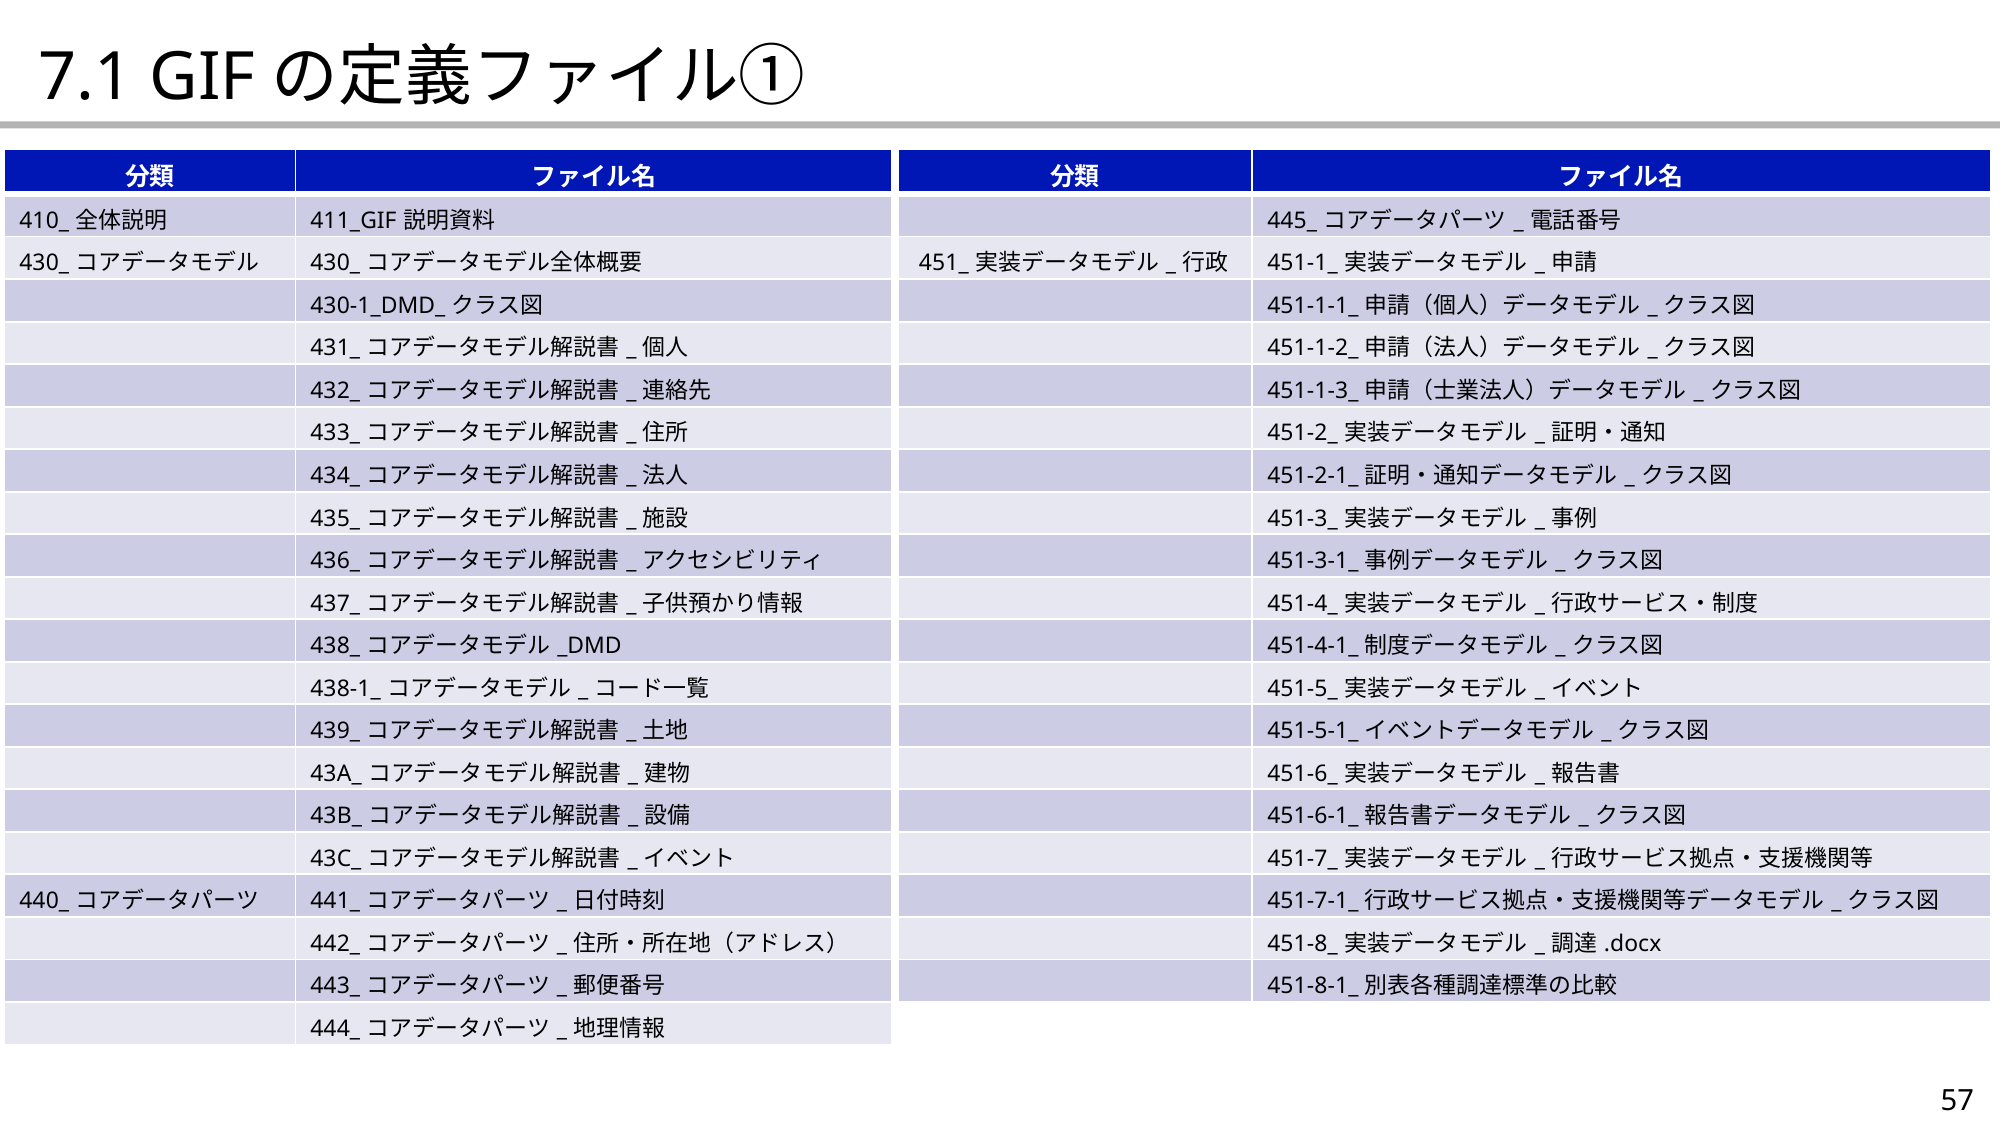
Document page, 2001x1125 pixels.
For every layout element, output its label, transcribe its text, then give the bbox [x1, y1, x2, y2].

table_cell 430_コアデータモデル [5, 237, 295, 278]
table_cell 451-7-1_行政サービス拠点・支援機関等データモデル_クラス図 [1253, 875, 1990, 916]
table_cell 451-4-1_制度データモデル_クラス図 [1253, 620, 1990, 661]
table_cell 436_コアデータモデル解説書_アクセシビリティ [296, 535, 891, 576]
table_cell 43A_コアデータモデル解説書_建物 [296, 748, 891, 788]
table_cell 451-1-2_申請（法人）データモデル_クラス図 [1253, 323, 1990, 363]
table_cell [899, 280, 1251, 321]
table_cell 451-1_実装データモデル_申請 [1253, 237, 1990, 278]
table_cell [899, 535, 1251, 576]
table_cell [899, 450, 1251, 491]
table_cell 451-8_実装データモデル_調達.docx [1253, 918, 1990, 959]
table_cell 435_コアデータモデル解説書_施設 [296, 493, 891, 533]
table_cell [899, 493, 1251, 533]
table_cell 438_コアデータモデル_DMD [296, 620, 891, 661]
table_cell 443_コアデータパーツ_郵便番号 [296, 960, 891, 1001]
table_cell 451-5-1_イベントデータモデル_クラス図 [1253, 705, 1990, 746]
table_header 分類 [899, 150, 1251, 191]
table_cell [899, 833, 1251, 873]
table_cell 430-1_DMD_クラス図 [296, 280, 891, 321]
table_cell 451-3_実装データモデル_事例 [1253, 493, 1990, 533]
table_cell [5, 493, 295, 533]
table_cell [5, 620, 295, 661]
table_cell 451-1-1_申請（個人）データモデル_クラス図 [1253, 280, 1990, 321]
table_cell [5, 960, 295, 1001]
table_cell [5, 748, 295, 788]
table_cell [5, 918, 295, 959]
table_cell [899, 790, 1251, 831]
table_cell [5, 535, 295, 576]
table_cell 442_コアデータパーツ_住所・所在地（アドレス） [296, 918, 891, 959]
table_cell [899, 197, 1251, 236]
table_cell 451-2-1_証明・通知データモデル_クラス図 [1253, 450, 1990, 491]
table_cell [5, 408, 295, 448]
table_cell [899, 705, 1251, 746]
table_cell 440_コアデータパーツ [5, 875, 295, 916]
table_header 分類 [5, 150, 295, 191]
table_cell 451-4_実装データモデル_行政サービス・制度 [1253, 578, 1990, 618]
table_cell [5, 578, 295, 618]
table_cell [899, 960, 1251, 1001]
table_cell 434_コアデータモデル解説書_法人 [296, 450, 891, 491]
table_cell [5, 323, 295, 363]
table_cell 433_コアデータモデル解説書_住所 [296, 408, 891, 448]
table_cell 451-6_実装データモデル_報告書 [1253, 748, 1990, 788]
table_cell 411_GIF説明資料 [296, 197, 891, 236]
table_cell [5, 365, 295, 406]
table_cell 432_コアデータモデル解説書_連絡先 [296, 365, 891, 406]
table_cell [5, 1003, 295, 1044]
table_cell 451-5_実装データモデル_イベント [1253, 663, 1990, 703]
table_cell 43B_コアデータモデル解説書_設備 [296, 790, 891, 831]
table_cell 441_コアデータパーツ_日付時刻 [296, 875, 891, 916]
table_cell [5, 833, 295, 873]
table_cell [899, 748, 1251, 788]
text_box 7.1 GIFの定義ファイル① [23, 34, 1910, 121]
table_cell [5, 790, 295, 831]
table_cell 437_コアデータモデル解説書_子供預かり情報 [296, 578, 891, 618]
table_cell [899, 918, 1251, 959]
table_cell 444_コアデータパーツ_地理情報 [296, 1003, 891, 1044]
table_cell 451-2_実装データモデル_証明・通知 [1253, 408, 1990, 448]
table_cell 451-6-1_報告書データモデル_クラス図 [1253, 790, 1990, 831]
table_cell 451-3-1_事例データモデル_クラス図 [1253, 535, 1990, 576]
table_header ファイル名 [296, 150, 891, 191]
table_cell [5, 450, 295, 491]
table_cell 430_コアデータモデル全体概要 [296, 237, 891, 278]
table_cell [899, 323, 1251, 363]
table_cell 410_全体説明 [5, 197, 295, 236]
table_cell [899, 408, 1251, 448]
table_cell [5, 705, 295, 746]
table_cell 445_コアデータパーツ_電話番号 [1253, 197, 1990, 236]
table_cell [899, 365, 1251, 406]
table_cell 451-1-3_申請（士業法人）データモデル_クラス図 [1253, 365, 1990, 406]
table_cell 451-7_実装データモデル_行政サービス拠点・支援機関等 [1253, 833, 1990, 873]
table_cell [899, 620, 1251, 661]
table_cell 451_実装データモデル_行政 [899, 237, 1251, 278]
table_header ファイル名 [1253, 150, 1990, 191]
table_cell [899, 875, 1251, 916]
table_cell 439_コアデータモデル解説書_土地 [296, 705, 891, 746]
table_cell 451-8-1_別表各種調達標準の比較 [1253, 960, 1990, 1001]
table_cell 431_コアデータモデル解説書_個人 [296, 323, 891, 363]
slide_number 57 [1881, 1073, 1989, 1124]
table_cell [5, 280, 295, 321]
table_cell [899, 578, 1251, 618]
table_cell [5, 663, 295, 703]
table_cell 438-1_コアデータモデル_コード一覧 [296, 663, 891, 703]
table_cell [899, 663, 1251, 703]
table_cell 43C_コアデータモデル解説書_イベント [296, 833, 891, 873]
